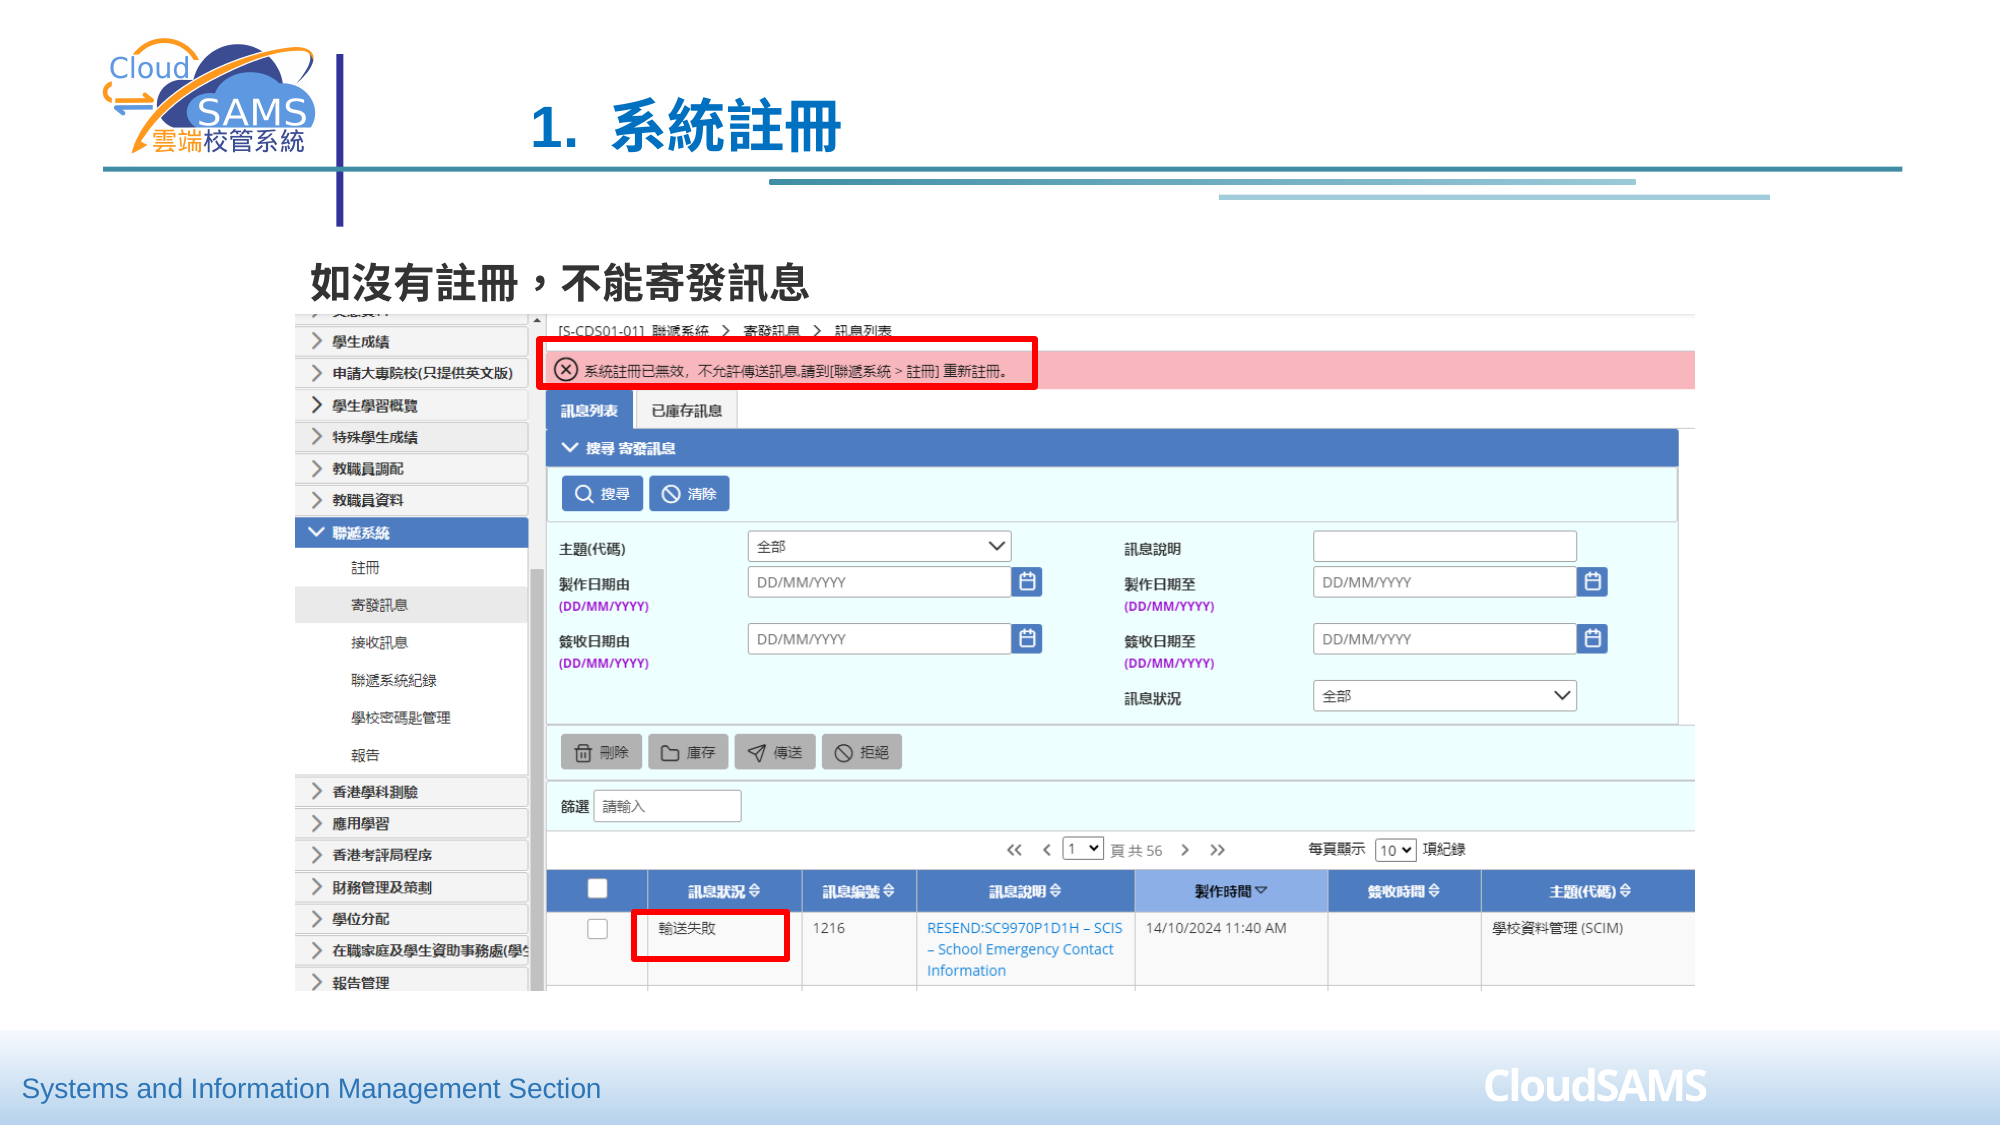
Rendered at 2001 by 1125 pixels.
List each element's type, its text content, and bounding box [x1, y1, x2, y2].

text_box 1. 系統註冊 [515, 41, 1691, 167]
title 如沒有註冊，不能寄發訊息 [295, 189, 1471, 312]
picture [294, 314, 1696, 991]
picture [87, 7, 349, 175]
